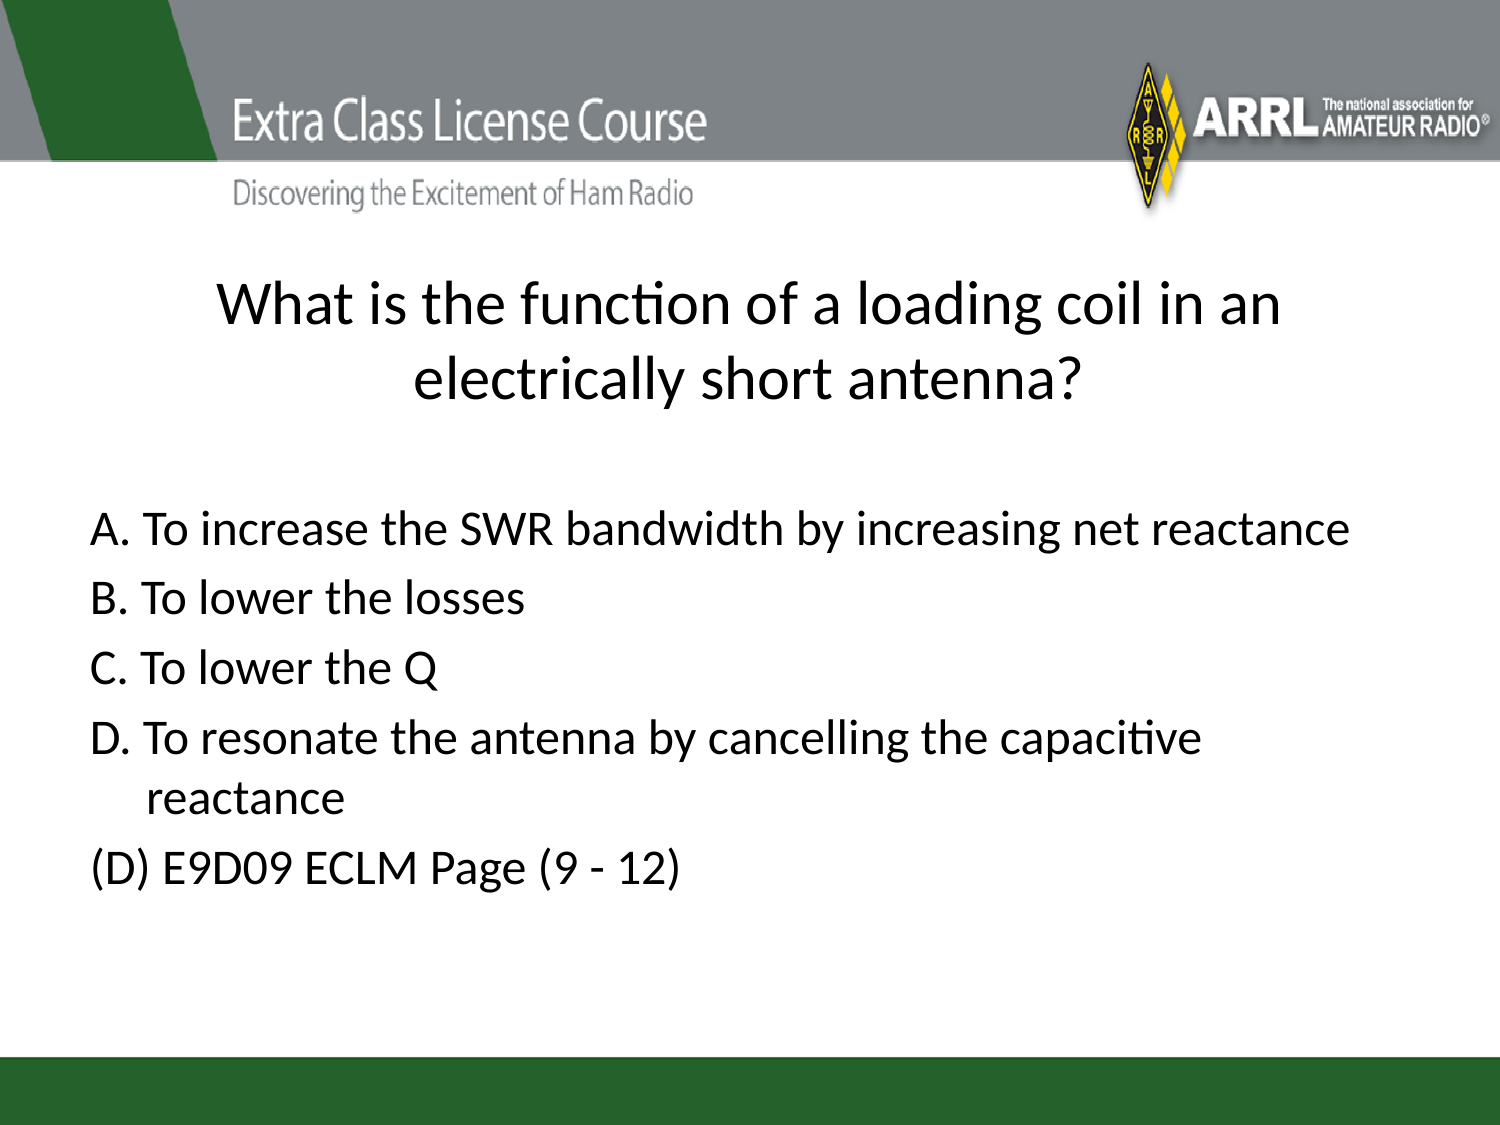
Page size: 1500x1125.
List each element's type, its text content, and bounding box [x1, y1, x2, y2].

title What is the function of a loading coil in an electrically short antenna? [75, 254, 1425, 435]
picture [0, 0, 1500, 1125]
list A. To increase the SWR bandwidth by increasing net reactance B. To lower the losses C. To lower the Q D. To resonate the antenna by cancelling the capacitive reactance (D) E9D09 ECLM Page (9 - 12) [75, 487, 1425, 1005]
